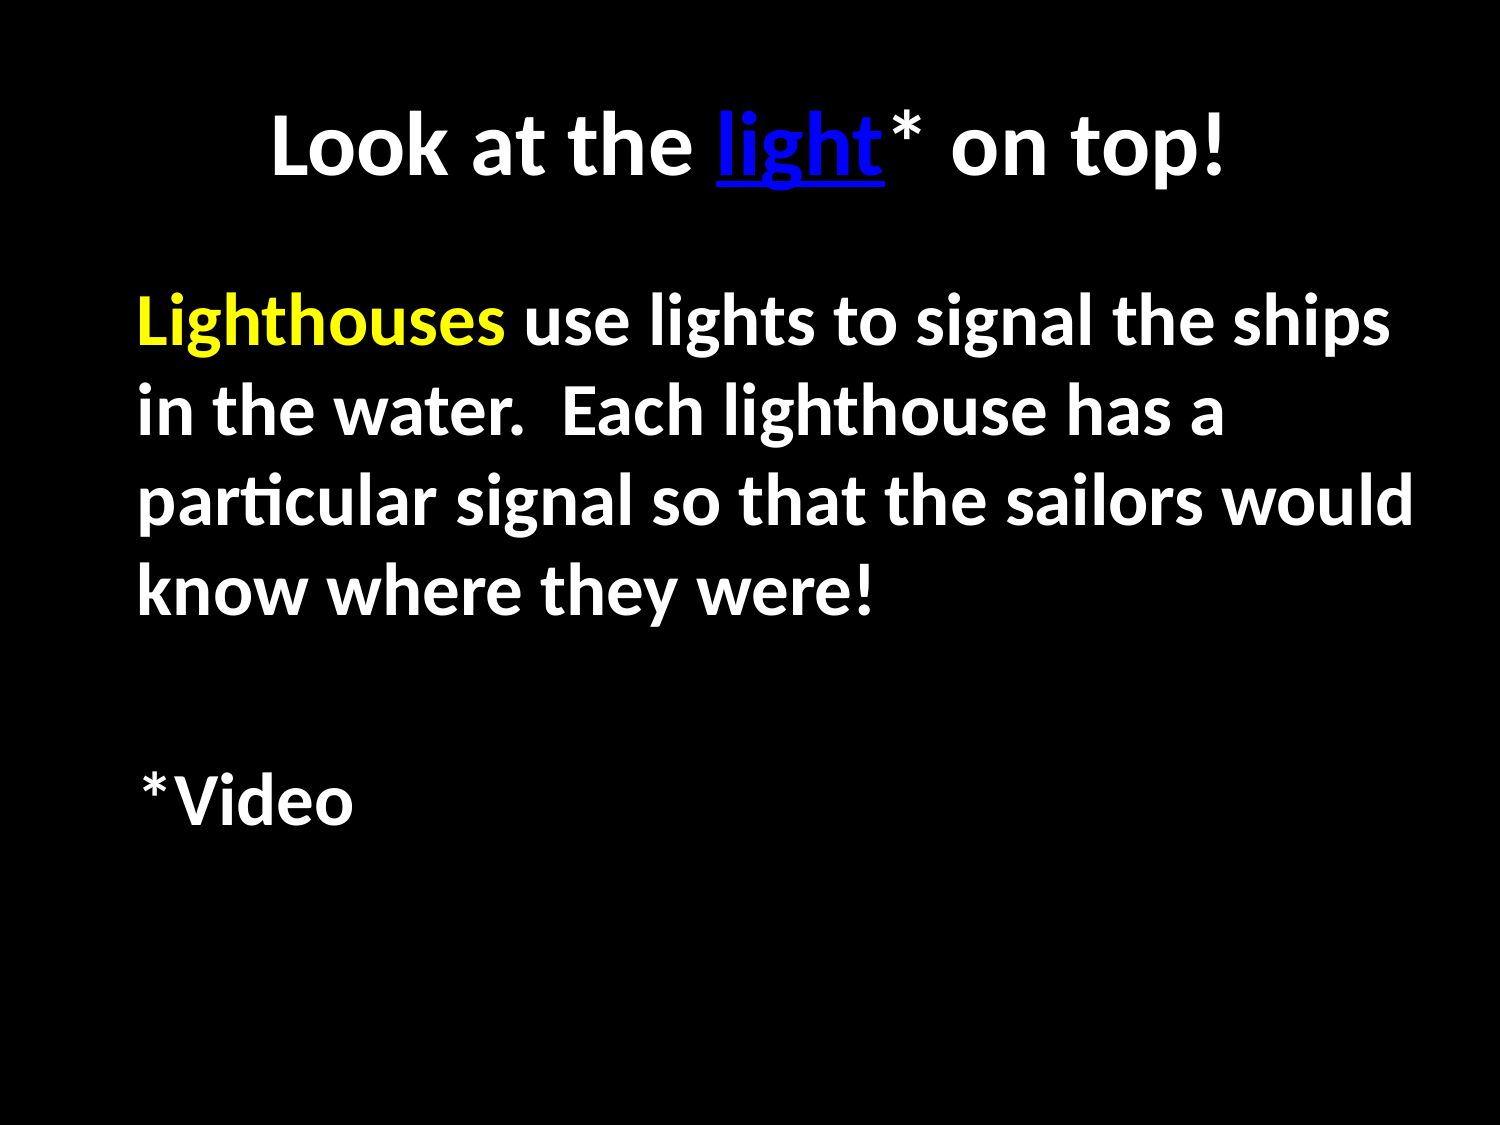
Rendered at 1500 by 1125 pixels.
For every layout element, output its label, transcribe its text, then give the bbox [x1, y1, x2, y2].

list Lighthouses use lights to signal the ships in the water. Each lighthouse has a particular signal so that the sailors would know where they were! *Video [37, 262, 1438, 1076]
title Look at the light* on top! [74, 44, 1426, 233]
